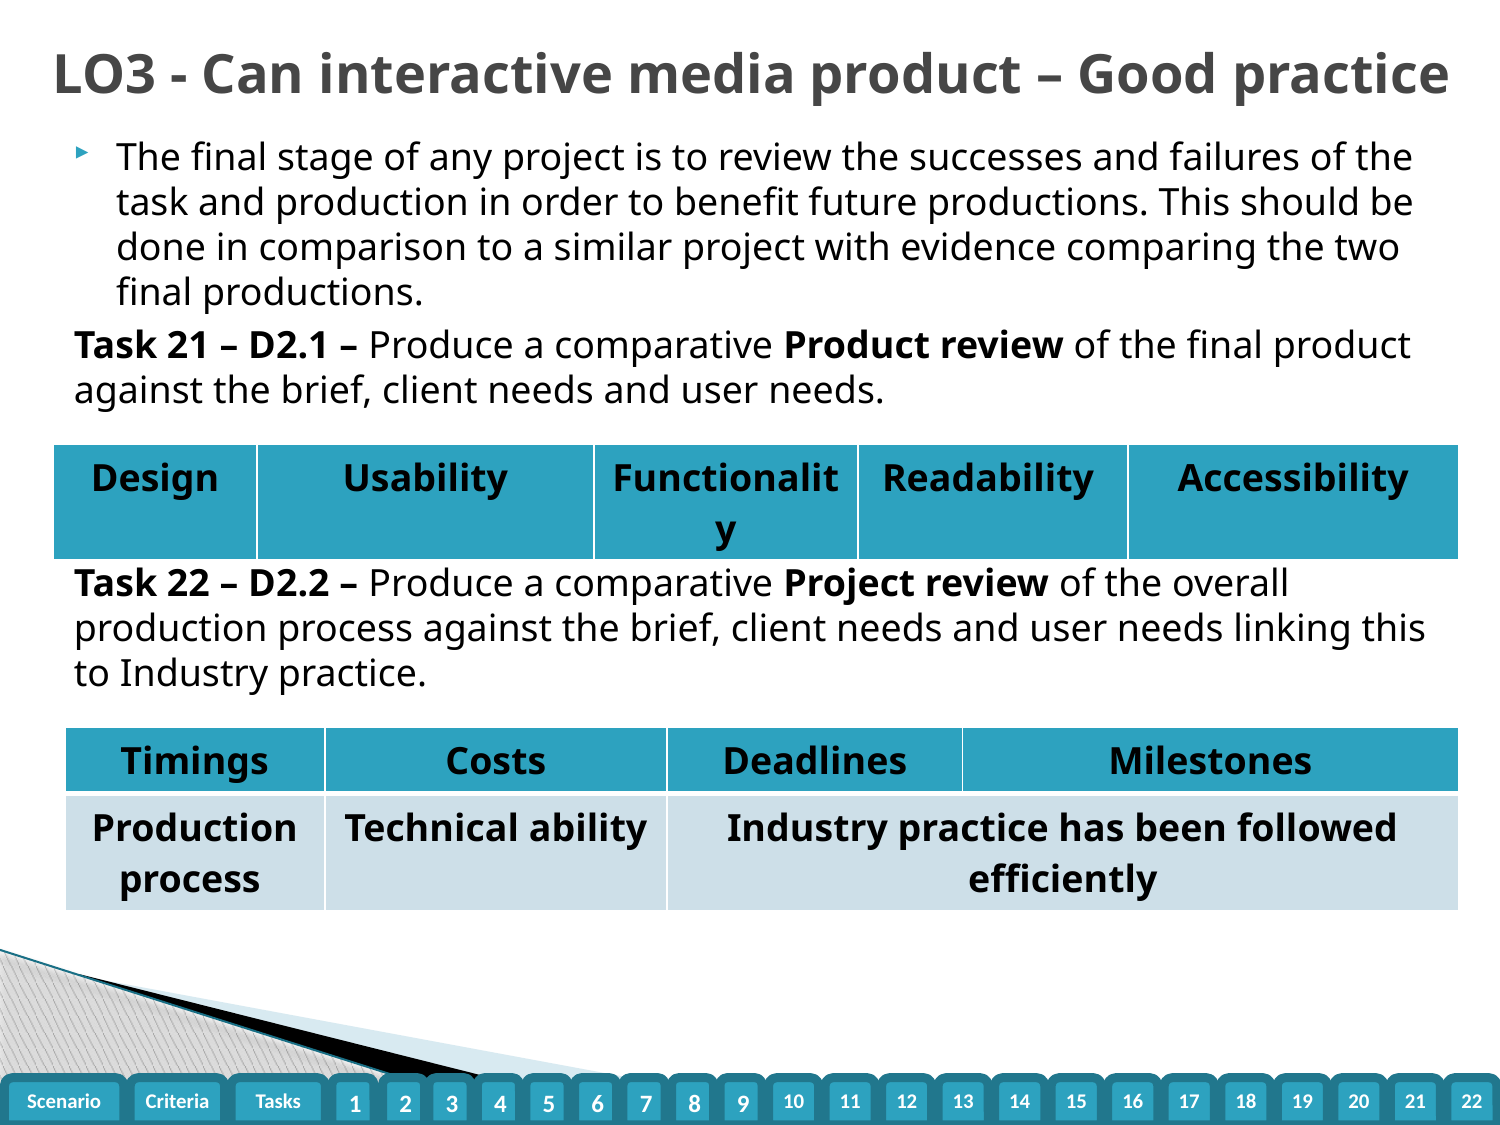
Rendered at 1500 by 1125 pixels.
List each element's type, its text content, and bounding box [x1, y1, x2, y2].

table_header Deadlines [668, 728, 962, 791]
list The final stage of any project is to review the successes and failures of the task and production in order to benefit future productions. This should be done in comparison to a similar project with evidence comparing the two final productions. Task 21 – D2.1 – Produce a comparative Product review of the final product against the brief, client needs and user needs. Task 22 – D2.2 – Produce a comparative Project review of the overall production process against the brief, client needs and user needs linking this to Industry practice. [41, 126, 1471, 1071]
table_header Functionality [595, 445, 857, 559]
title LO3 - Can interactive media product – Good practice [37, 19, 1471, 126]
table_header Design [54, 445, 256, 559]
table_header Timings [66, 728, 324, 791]
table_header Milestones [963, 728, 1458, 791]
table_header Costs [326, 728, 666, 791]
table_cell Technical ability [326, 796, 666, 910]
table_header Usability [258, 445, 593, 559]
table_cell Industry practice has been followed efficiently [668, 796, 1458, 910]
table_header Readability [859, 445, 1127, 559]
table_cell Production process [66, 796, 324, 910]
table_header Accessibility [1129, 445, 1458, 559]
